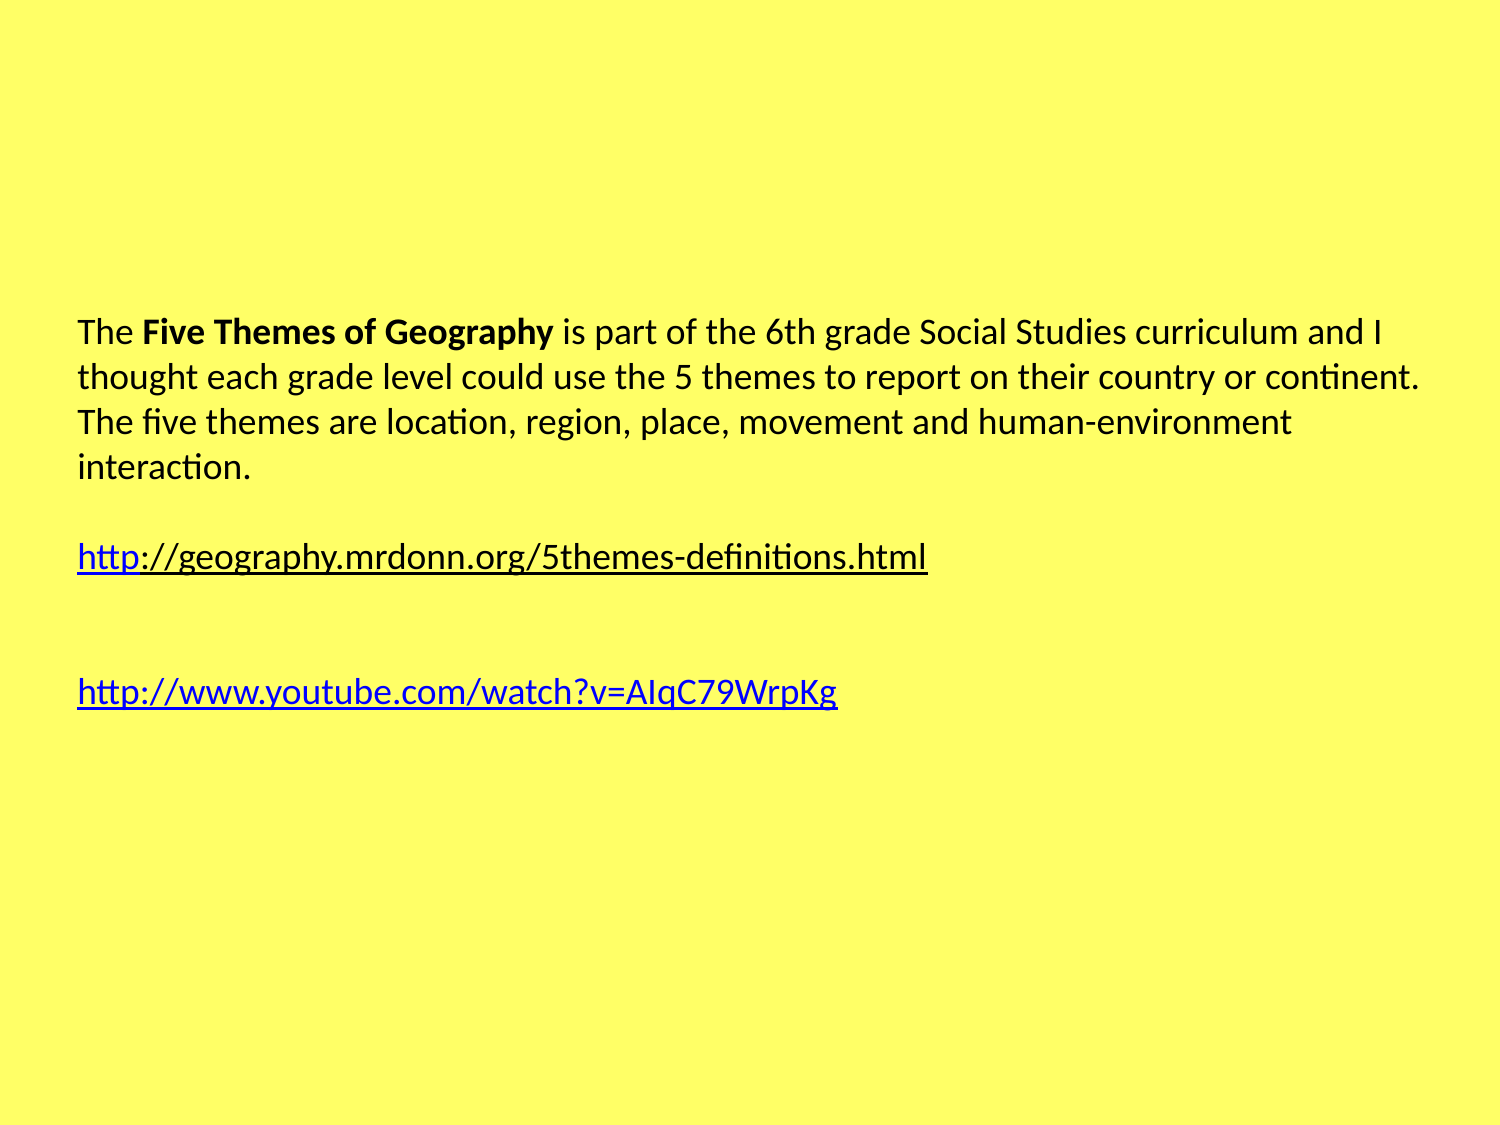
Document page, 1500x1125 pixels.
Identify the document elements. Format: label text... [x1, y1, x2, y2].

text_box The Five Themes of Geography is part of the 6th grade Social Studies curriculum and I thought each grade level could use the 5 themes to report on their country or continent. The five themes are location, region, place, movement and human-environment interaction. http://geography.mrdonn.org/5themes-definitions.html http://www.youtube.com/watch?v=AIqC79WrpKg [62, 299, 1450, 765]
